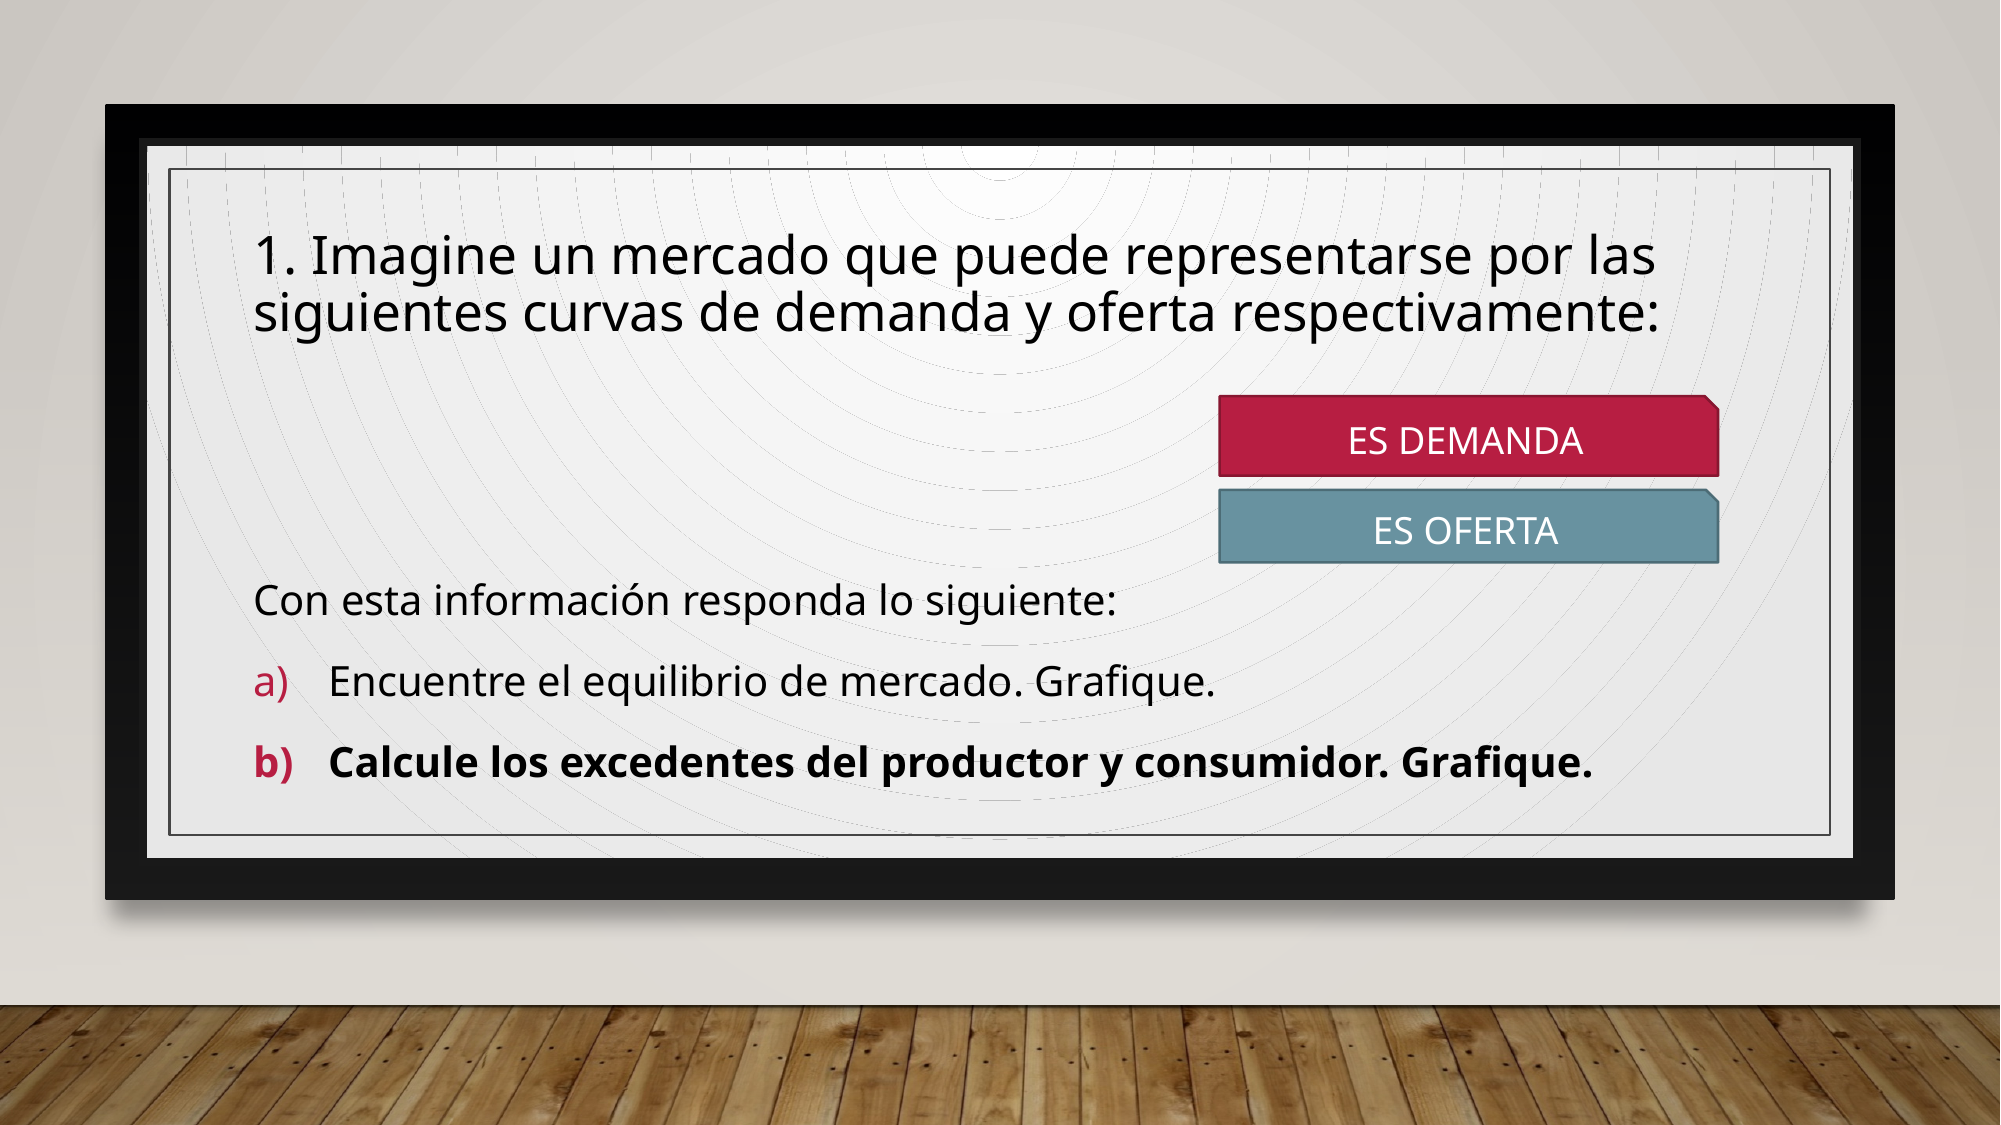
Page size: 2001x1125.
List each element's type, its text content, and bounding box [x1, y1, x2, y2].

text_box [105, 104, 1895, 900]
text_box [142, 141, 1858, 863]
text_box [0, 330, 2000, 1004]
text_box [0, 0, 2000, 330]
picture [0, 1004, 2000, 1125]
text_box ES DEMANDA [1218, 394, 1720, 477]
text_box [168, 168, 1831, 836]
title 1. Imagine un mercado que puede representarse por las siguientes curvas de demanda y oferta respectivamente: [238, 203, 1781, 368]
text_box ES OFERTA [1218, 488, 1720, 564]
